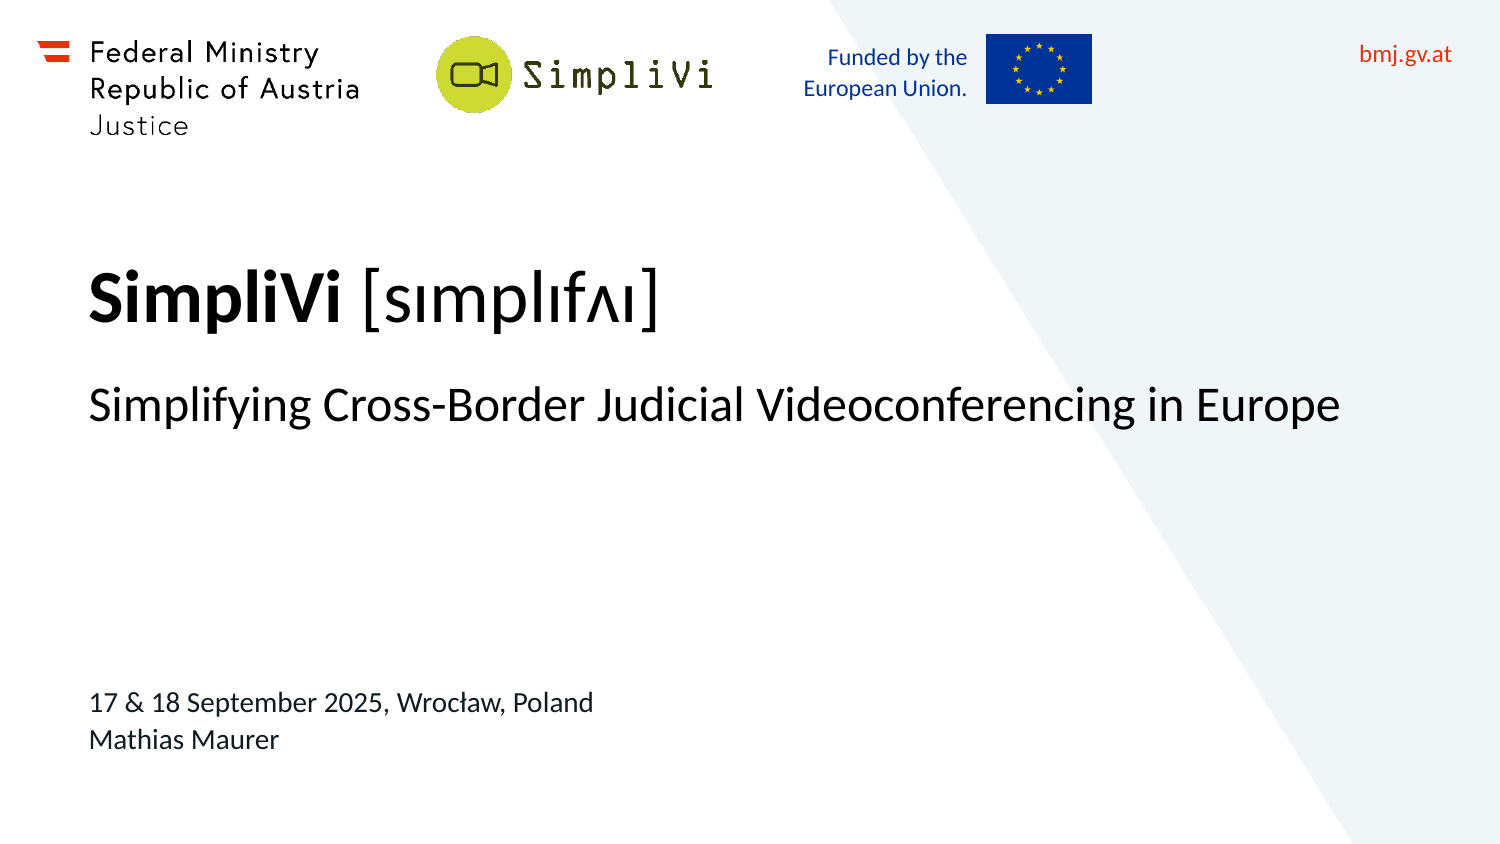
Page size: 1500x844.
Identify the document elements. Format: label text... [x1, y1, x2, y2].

title SimpliVi [sɪmplɪfʌɪ] [88, 174, 1398, 338]
list 17 & 18 September 2025, Wrocław, Poland Mathias Maurer [88, 687, 1414, 756]
subtitle Simplifying Cross-Border Judicial Videoconferencing in Europe [88, 348, 1398, 577]
picture [0, 0, 1500, 844]
